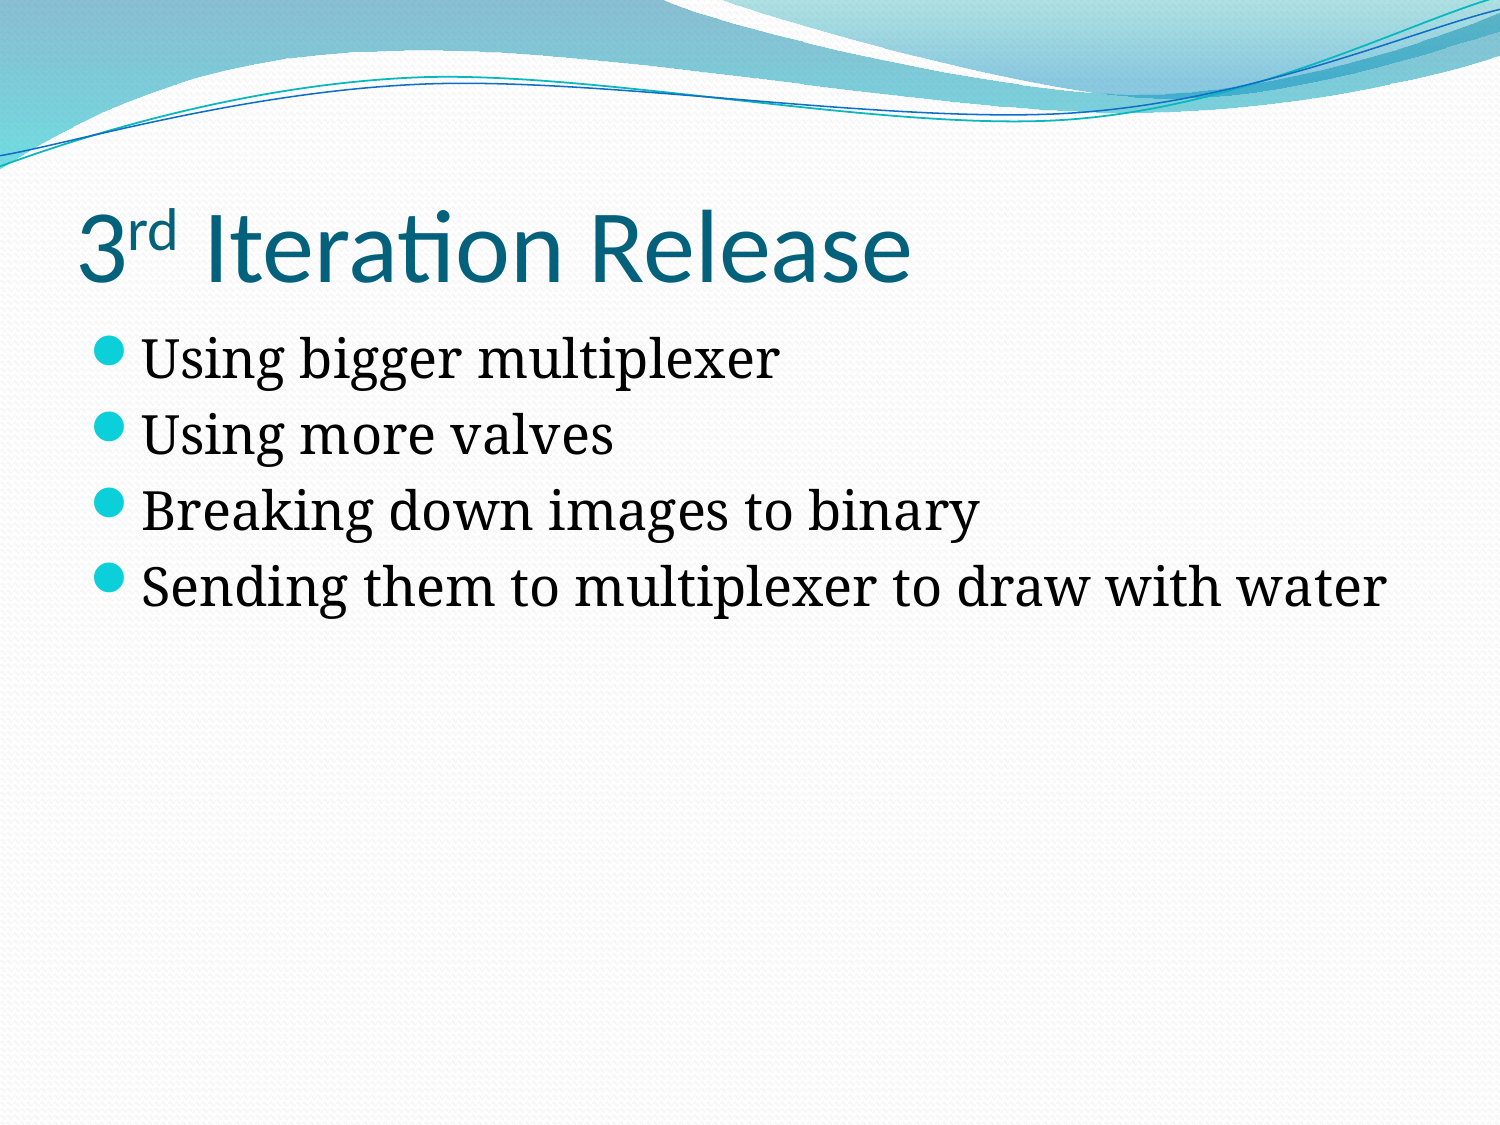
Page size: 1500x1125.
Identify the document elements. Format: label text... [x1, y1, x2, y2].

list Using bigger multiplexer Using more valves Breaking down images to binary Sending them to multiplexer to draw with water [75, 317, 1425, 1038]
title 3rd Iteration Release [75, 115, 1425, 303]
